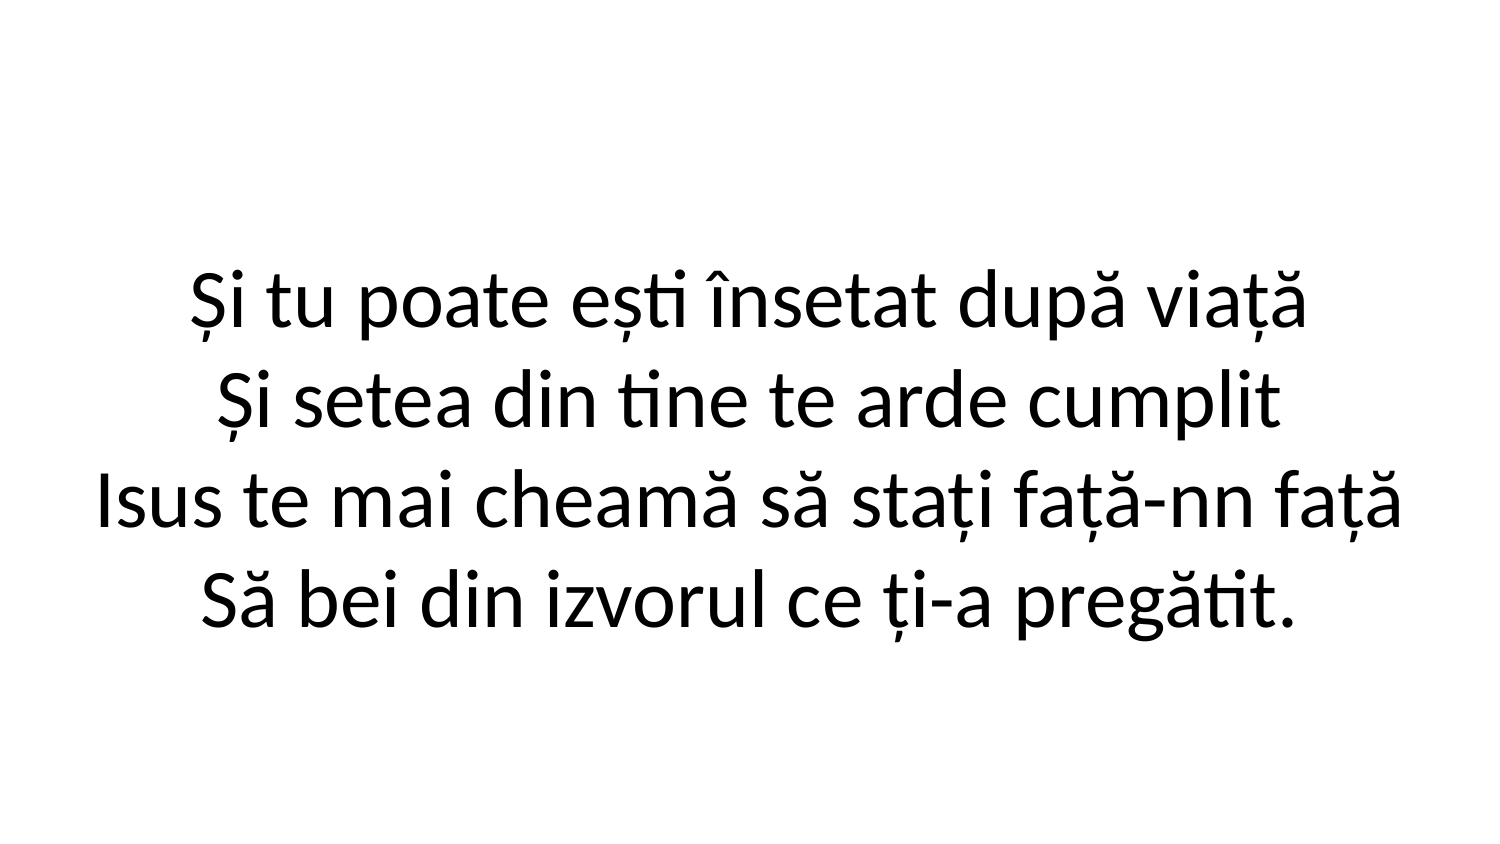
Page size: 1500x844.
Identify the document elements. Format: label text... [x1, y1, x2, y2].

text_box Și tu poate ești însetat după viață Și setea din tine te arde cumplit Isus te mai cheamă să stați față-nn față Să bei din izvorul ce ți-a pregătit. [79, 192, 1421, 652]
